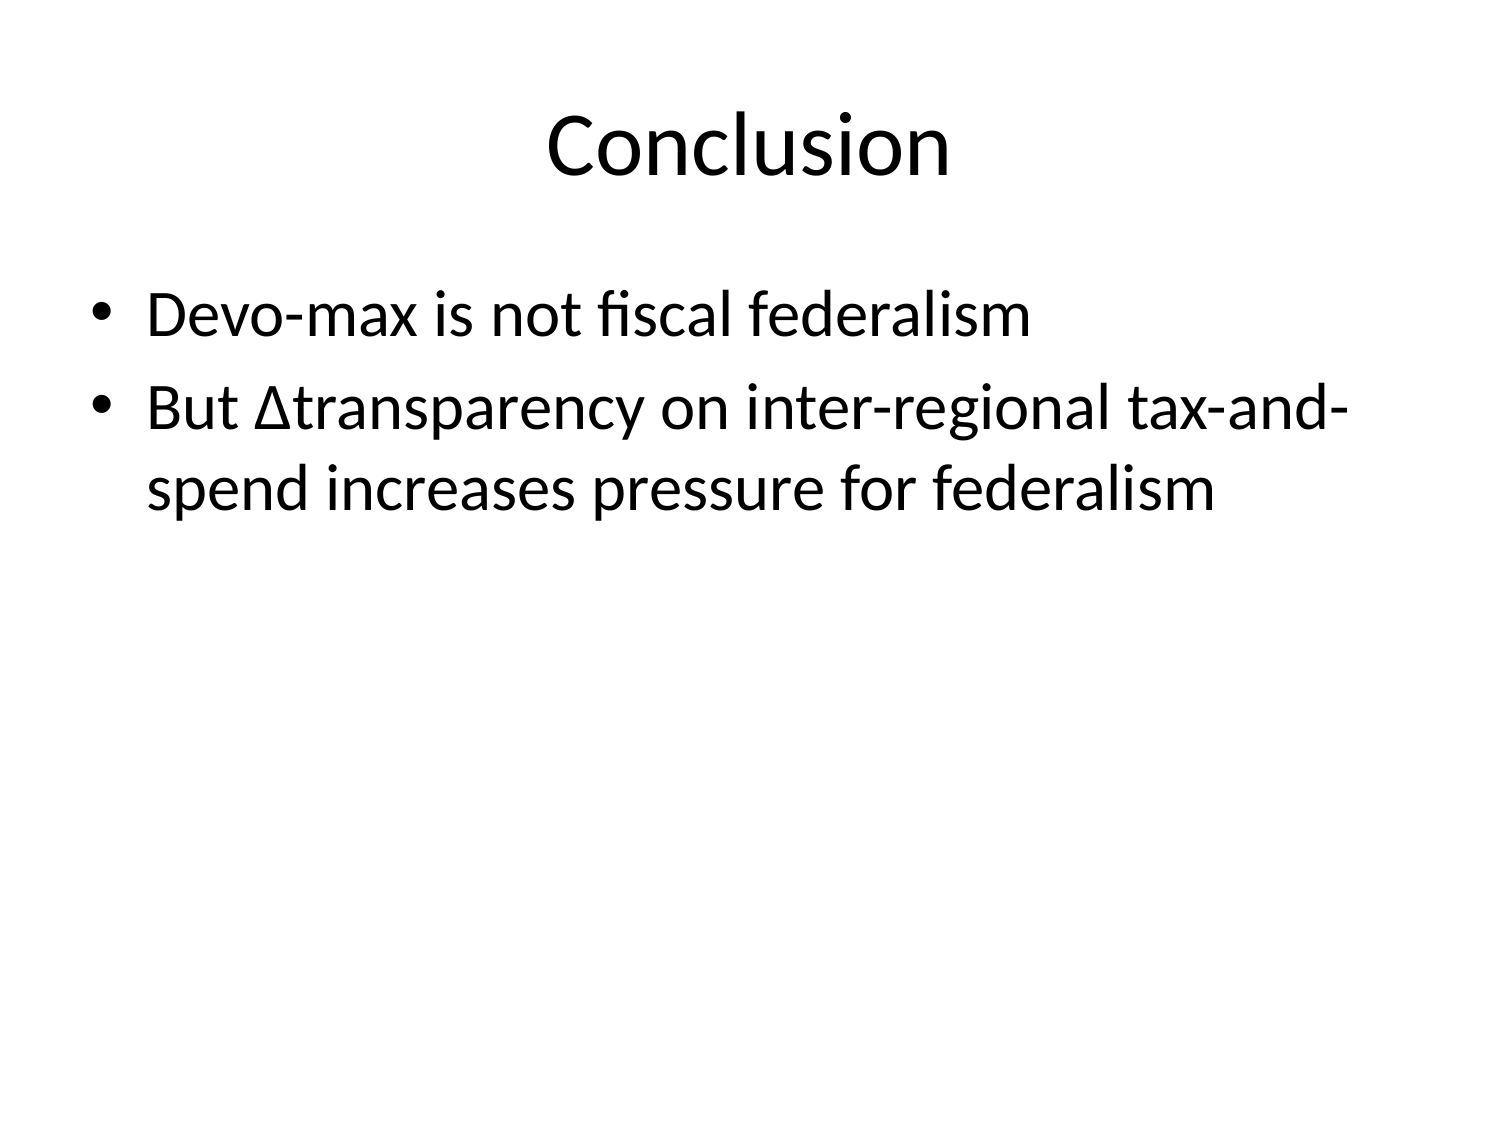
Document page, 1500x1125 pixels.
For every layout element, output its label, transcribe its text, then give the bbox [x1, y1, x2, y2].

title Conclusion [75, 45, 1425, 233]
list Devo-max is not fiscal federalism But Δtransparency on inter-regional tax-and-spend increases pressure for federalism [75, 262, 1425, 1005]
